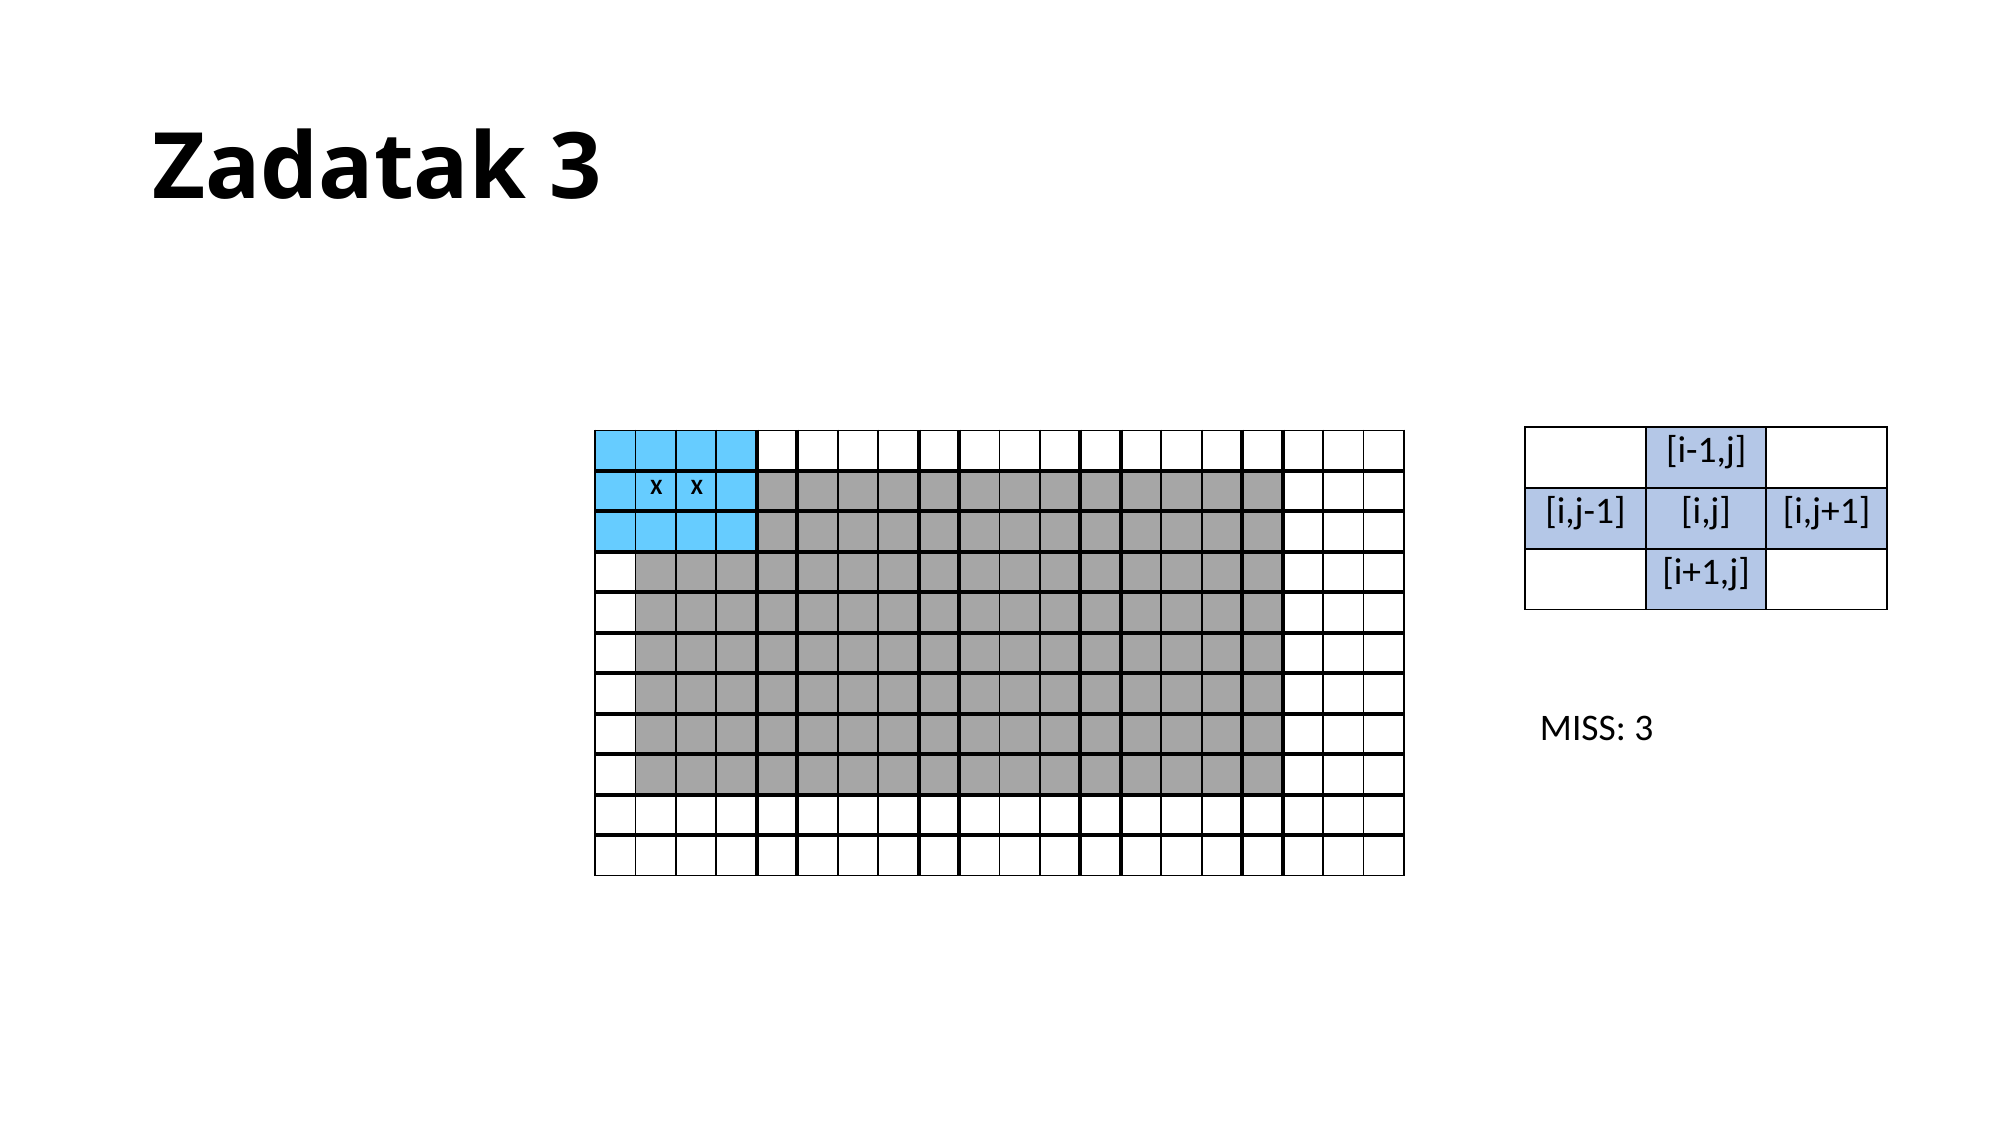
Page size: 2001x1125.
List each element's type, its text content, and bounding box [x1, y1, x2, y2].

table_cell [596, 635, 635, 671]
table_header [717, 431, 755, 469]
table_cell [879, 513, 917, 550]
table_cell [1324, 473, 1363, 509]
table_cell [961, 513, 999, 550]
table_cell [759, 594, 795, 631]
table_cell [717, 635, 755, 671]
table_cell [1041, 797, 1078, 833]
table_header [1526, 428, 1645, 487]
table_cell [961, 635, 999, 671]
table_cell [799, 675, 837, 712]
table_cell [1203, 473, 1240, 509]
table_cell [717, 675, 755, 712]
table_cell [839, 716, 877, 752]
table_cell [879, 594, 917, 631]
table_cell [1767, 550, 1886, 609]
table_cell [1364, 716, 1403, 752]
table_cell [717, 716, 755, 752]
table_cell [1162, 675, 1201, 712]
table_cell [636, 554, 675, 590]
table_cell [1000, 635, 1039, 671]
table_cell [i+1,j] [1647, 550, 1765, 609]
table_cell [1041, 756, 1078, 793]
table_cell [1324, 837, 1363, 875]
table_cell [921, 756, 957, 793]
table_cell [1203, 513, 1240, 550]
table_cell [1123, 675, 1160, 712]
table_cell [596, 797, 635, 833]
table_cell [879, 554, 917, 590]
table_cell [1041, 554, 1078, 590]
table_cell [1000, 473, 1039, 509]
table_cell [1244, 594, 1281, 631]
table_cell [839, 635, 877, 671]
table_cell [1285, 473, 1322, 509]
table_header [596, 431, 635, 469]
table_cell [596, 513, 635, 550]
table_cell [1000, 797, 1039, 833]
table_header [1000, 431, 1039, 469]
table_cell [1285, 675, 1322, 712]
table_cell [1364, 554, 1403, 590]
table_cell [1364, 797, 1403, 833]
table_cell [1123, 473, 1160, 509]
table_cell [799, 756, 837, 793]
table_cell X [677, 473, 715, 509]
table_cell [799, 513, 837, 550]
table_cell [677, 513, 715, 550]
table_cell [596, 837, 635, 875]
table_cell [1203, 594, 1240, 631]
table_cell [1364, 675, 1403, 712]
table_cell [1000, 513, 1039, 550]
table_cell [839, 594, 877, 631]
table_cell [921, 635, 957, 671]
table_cell [1162, 635, 1201, 671]
table_cell [921, 554, 957, 590]
table_cell [1123, 837, 1160, 875]
table_cell [1324, 513, 1363, 550]
table_cell [799, 473, 837, 509]
table_cell [879, 797, 917, 833]
table_cell [759, 513, 795, 550]
table_cell [1123, 635, 1160, 671]
table_cell [921, 675, 957, 712]
table_cell [636, 513, 675, 550]
table_cell [1364, 594, 1403, 631]
table_cell [1082, 837, 1119, 875]
table_cell [799, 837, 837, 875]
table_cell [921, 473, 957, 509]
table_cell [1324, 797, 1363, 833]
table_cell [717, 594, 755, 631]
table_cell [799, 797, 837, 833]
table_cell [1285, 635, 1322, 671]
table_header [879, 431, 917, 469]
table_cell [961, 797, 999, 833]
table_cell [1244, 756, 1281, 793]
table_cell [879, 837, 917, 875]
table_cell X [636, 473, 675, 509]
table_cell [677, 675, 715, 712]
table_cell [i,j+1] [1767, 489, 1886, 548]
title Zadatak 3 [137, 59, 1863, 278]
table_cell [921, 797, 957, 833]
table_cell [839, 797, 877, 833]
table_cell [717, 513, 755, 550]
table_cell [1082, 594, 1119, 631]
table_cell [636, 594, 675, 631]
table_header [1082, 431, 1119, 469]
table_cell [1041, 594, 1078, 631]
table_cell [879, 473, 917, 509]
table_cell [717, 473, 755, 509]
table_cell [1324, 554, 1363, 590]
table_cell [1123, 797, 1160, 833]
table_cell [1041, 513, 1078, 550]
table_cell [1000, 716, 1039, 752]
table_cell [759, 675, 795, 712]
table_cell [1285, 594, 1322, 631]
table_cell [1123, 594, 1160, 631]
table_cell [921, 837, 957, 875]
table_cell [1203, 675, 1240, 712]
table_cell [1000, 756, 1039, 793]
table_cell [759, 635, 795, 671]
table_cell [921, 594, 957, 631]
table_cell [636, 675, 675, 712]
table_cell [1162, 756, 1201, 793]
table_header [1123, 431, 1160, 469]
table_cell [596, 716, 635, 752]
table_header [1041, 431, 1078, 469]
table_cell [1244, 635, 1281, 671]
table_cell [1244, 473, 1281, 509]
table_cell [1000, 837, 1039, 875]
table_cell [596, 473, 635, 509]
table_cell [839, 554, 877, 590]
table_cell [1082, 716, 1119, 752]
table_cell [921, 513, 957, 550]
table_header [759, 431, 795, 469]
table_cell [839, 513, 877, 550]
table_cell [717, 797, 755, 833]
table_cell [1203, 716, 1240, 752]
table_cell [839, 837, 877, 875]
table_cell [636, 635, 675, 671]
table_cell [636, 837, 675, 875]
table_cell [1285, 837, 1322, 875]
table_cell [596, 675, 635, 712]
table_cell [879, 756, 917, 793]
table_cell [1324, 716, 1363, 752]
table_cell [636, 716, 675, 752]
table_cell [1082, 675, 1119, 712]
table_cell [1162, 837, 1201, 875]
table_cell [1082, 797, 1119, 833]
table_cell [799, 594, 837, 631]
table_cell [839, 675, 877, 712]
table_cell [596, 756, 635, 793]
table_header [677, 431, 715, 469]
table_cell [961, 716, 999, 752]
table_cell [677, 756, 715, 793]
table_cell [i,j] [1647, 489, 1765, 548]
table_cell [677, 635, 715, 671]
table_cell [1285, 513, 1322, 550]
table_cell [1123, 716, 1160, 752]
table_cell [i,j-1] [1526, 489, 1645, 548]
table_cell [1244, 716, 1281, 752]
table_cell [1203, 554, 1240, 590]
table_cell [1041, 635, 1078, 671]
table_cell [677, 594, 715, 631]
table_cell [1285, 756, 1322, 793]
table_cell [799, 554, 837, 590]
table_cell [1041, 473, 1078, 509]
table_cell [1203, 797, 1240, 833]
table_cell [677, 554, 715, 590]
table_cell [1364, 473, 1403, 509]
table_cell [1000, 675, 1039, 712]
table_cell [1162, 797, 1201, 833]
table_cell [961, 554, 999, 590]
table_cell [759, 797, 795, 833]
table_cell [1364, 756, 1403, 793]
table_cell [1285, 797, 1322, 833]
table_cell [759, 756, 795, 793]
table_header [1203, 431, 1240, 469]
table_cell [1526, 550, 1645, 609]
table_cell [596, 594, 635, 631]
table_cell [1324, 635, 1363, 671]
table_cell [677, 797, 715, 833]
table_header [1285, 431, 1322, 469]
table_header [839, 431, 877, 469]
table_cell [921, 716, 957, 752]
table_cell [799, 635, 837, 671]
table_cell [1285, 716, 1322, 752]
table_cell [961, 756, 999, 793]
table_header [921, 431, 957, 469]
table_cell [1203, 635, 1240, 671]
table_cell [961, 675, 999, 712]
table_cell [1244, 513, 1281, 550]
table_cell [1364, 837, 1403, 875]
table_header [i-1,j] [1647, 428, 1765, 487]
table_header [636, 431, 675, 469]
table_cell [759, 837, 795, 875]
table_cell [1162, 554, 1201, 590]
table_cell [759, 716, 795, 752]
table_cell [879, 675, 917, 712]
table_cell [1203, 837, 1240, 875]
table_cell [717, 554, 755, 590]
table_header [799, 431, 837, 469]
table_cell [839, 473, 877, 509]
table_cell [879, 716, 917, 752]
table_cell [1364, 513, 1403, 550]
table_cell [1041, 837, 1078, 875]
table_cell [1041, 716, 1078, 752]
table_cell [636, 797, 675, 833]
table_cell [759, 554, 795, 590]
table_cell [677, 716, 715, 752]
table_cell [1082, 513, 1119, 550]
text_box MISS: 3 [1525, 695, 1887, 755]
table_cell [961, 837, 999, 875]
table_cell [879, 635, 917, 671]
table_cell [961, 473, 999, 509]
table_cell [1162, 473, 1201, 509]
table_cell [1041, 675, 1078, 712]
table_cell [961, 594, 999, 631]
table_cell [1324, 594, 1363, 631]
table_cell [1324, 675, 1363, 712]
table_cell [1203, 756, 1240, 793]
table_cell [1244, 675, 1281, 712]
table_cell [717, 756, 755, 793]
table_cell [1244, 797, 1281, 833]
table_cell [717, 837, 755, 875]
table_cell [1324, 756, 1363, 793]
table_header [961, 431, 999, 469]
table_cell [839, 756, 877, 793]
table_cell [1364, 635, 1403, 671]
table_cell [636, 756, 675, 793]
table_cell [1123, 554, 1160, 590]
table_cell [1244, 554, 1281, 590]
table_header [1162, 431, 1201, 469]
table_cell [1285, 554, 1322, 590]
table_cell [1082, 554, 1119, 590]
table_cell [1082, 756, 1119, 793]
table_cell [1162, 716, 1201, 752]
table_header [1244, 431, 1281, 469]
table_cell [1123, 756, 1160, 793]
table_cell [1000, 554, 1039, 590]
table_cell [1162, 594, 1201, 631]
table_header [1324, 431, 1363, 469]
table_cell [1244, 837, 1281, 875]
table_cell [596, 554, 635, 590]
table_cell [1082, 473, 1119, 509]
table_cell [759, 473, 795, 509]
table_cell [1123, 513, 1160, 550]
table_cell [1000, 594, 1039, 631]
table_header [1364, 431, 1403, 469]
table_cell [1162, 513, 1201, 550]
table_cell [799, 716, 837, 752]
table_header [1767, 428, 1886, 487]
table_cell [1082, 635, 1119, 671]
table_cell [677, 837, 715, 875]
